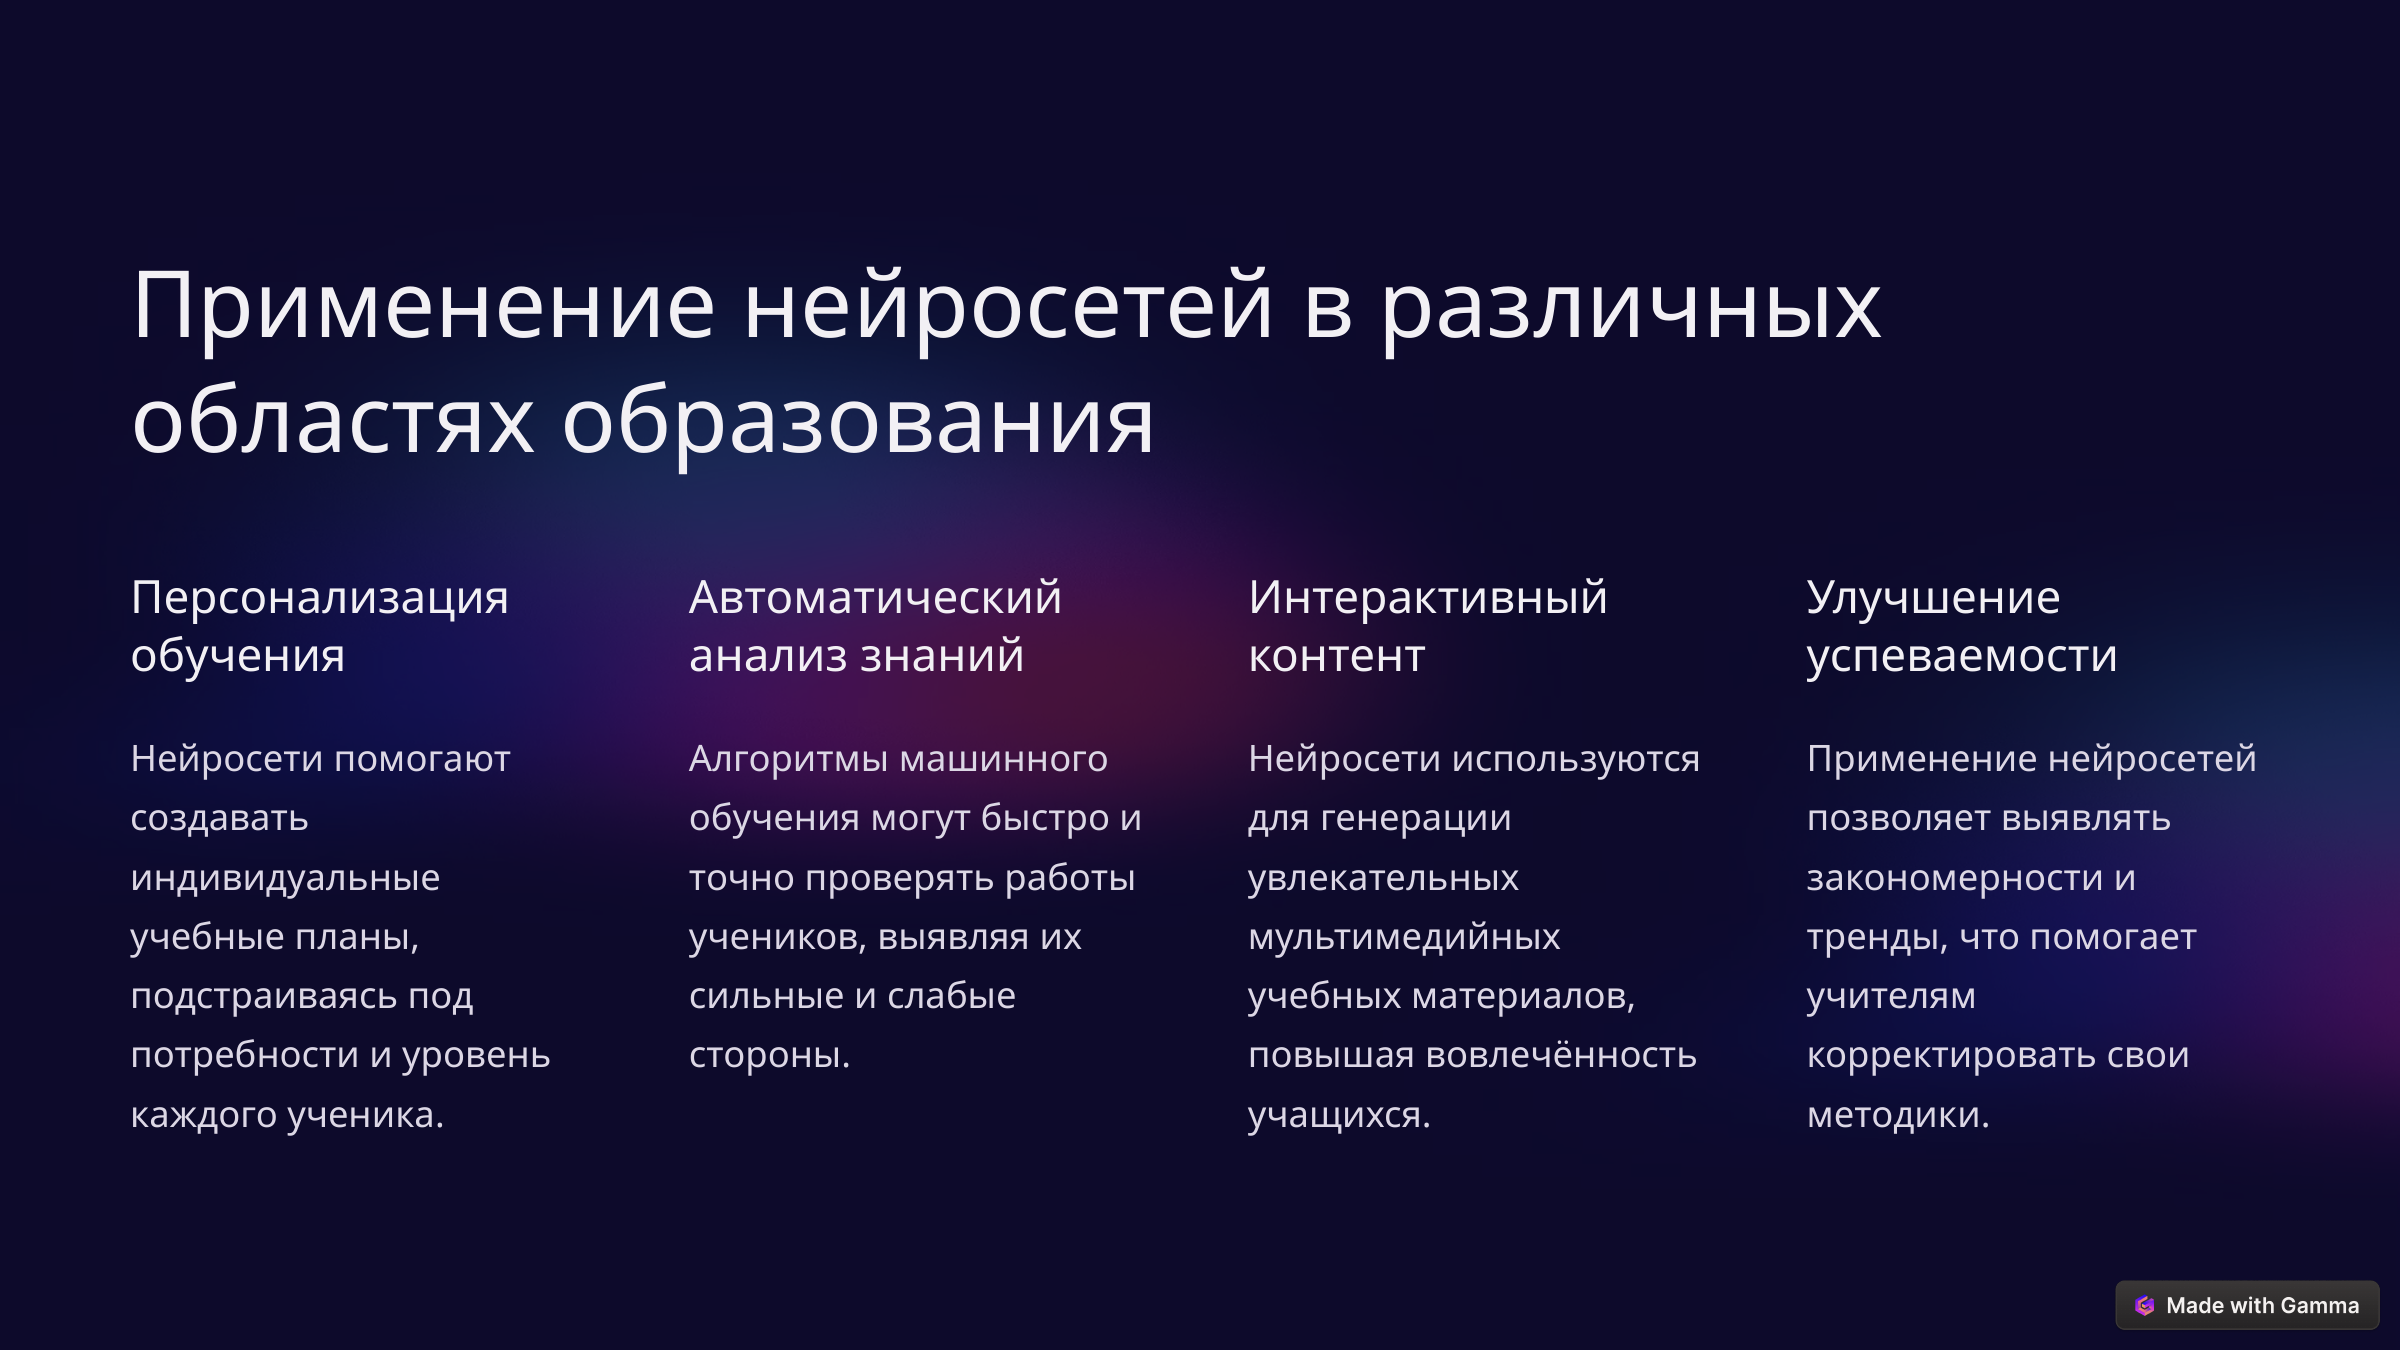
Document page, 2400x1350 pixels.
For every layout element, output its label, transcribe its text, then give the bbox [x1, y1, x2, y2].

text_box Алгоритмы машинного обучения могут быстро и точно проверять работы учеников, выявляя их сильные и слабые стороны. [688, 719, 1156, 1077]
picture [2106, 1271, 2389, 1339]
text_box Автоматический анализ знаний [688, 565, 1156, 682]
text_box Нейросети помогают создавать индивидуальные учебные планы, подстраиваясь под потребности и уровень каждого ученика. [130, 719, 597, 1077]
text_box Применение нейросетей в различных областях образования [130, 240, 2270, 473]
text_box Применение нейросетей позволяет выявлять закономерности и тренды, что помогает учителям корректировать свои методики. [1806, 719, 2274, 1077]
text_box Улучшение успеваемости [1806, 565, 2274, 682]
text_box Интерактивный контент [1247, 565, 1715, 682]
text_box Персонализация обучения [130, 565, 597, 682]
text_box Нейросети используются для генерации увлекательных мультимедийных учебных материалов, повышая вовлечённость учащихся. [1247, 719, 1715, 1077]
